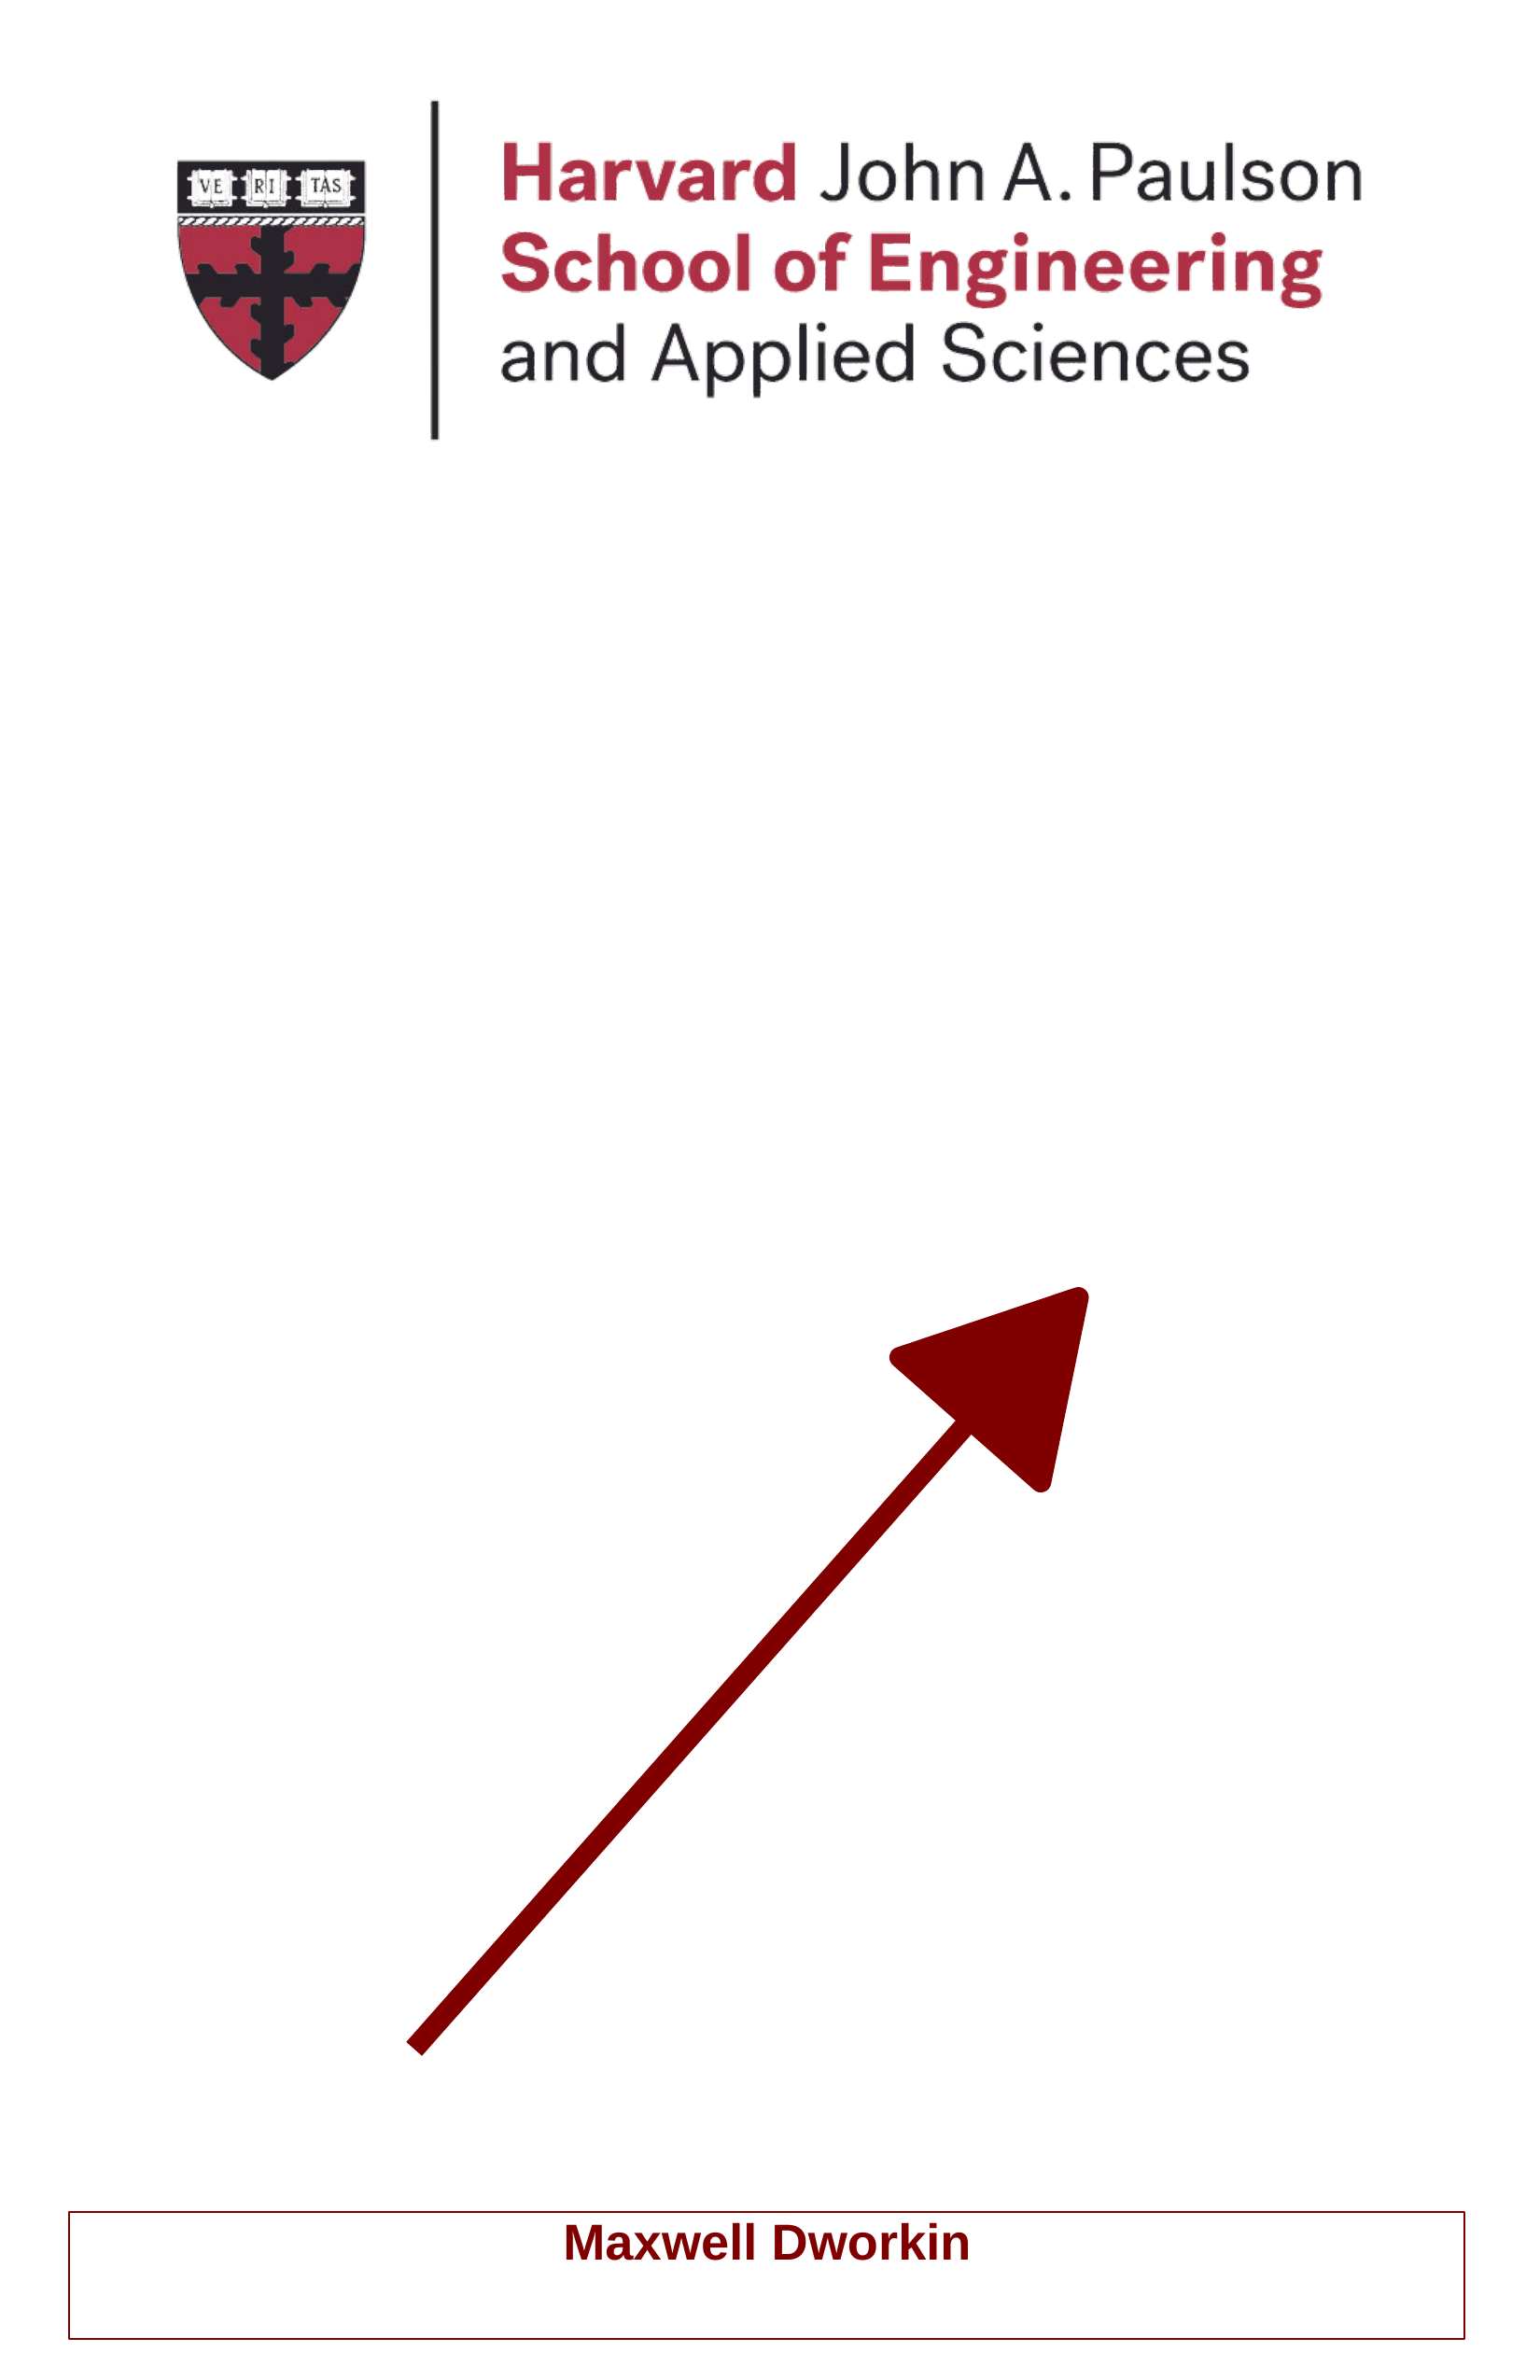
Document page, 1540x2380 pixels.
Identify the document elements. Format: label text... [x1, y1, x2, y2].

footer Maxwell Dworkin [561, 2212, 973, 2380]
text_box [65, 52, 1466, 497]
text_box [900, 1297, 1079, 1482]
